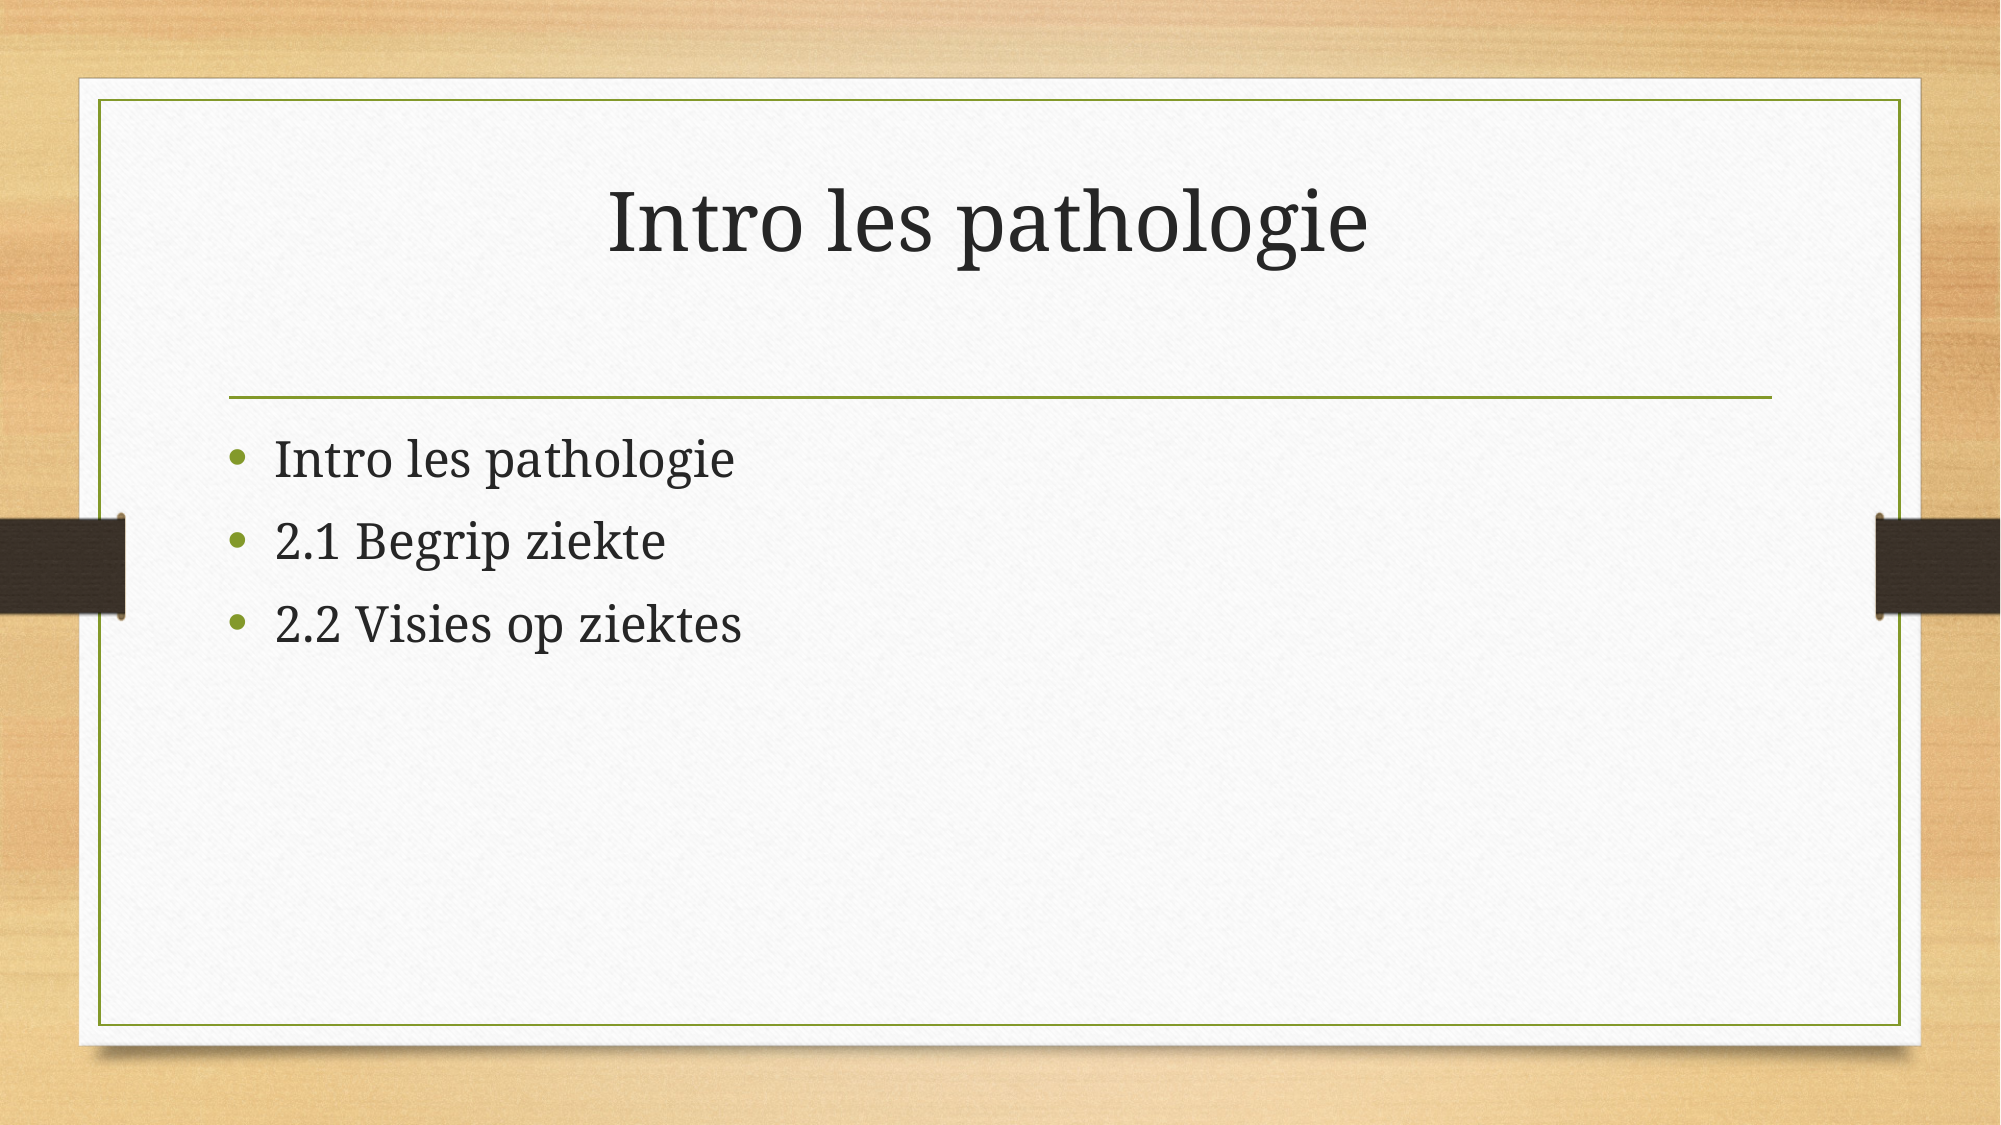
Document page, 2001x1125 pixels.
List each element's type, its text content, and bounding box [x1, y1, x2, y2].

list Intro les pathologie 2.1 Begrip ziekte 2.2 Visies op ziektes [212, 419, 1788, 964]
title Intro les pathologie [212, 161, 1788, 375]
picture [0, 0, 2001, 1125]
